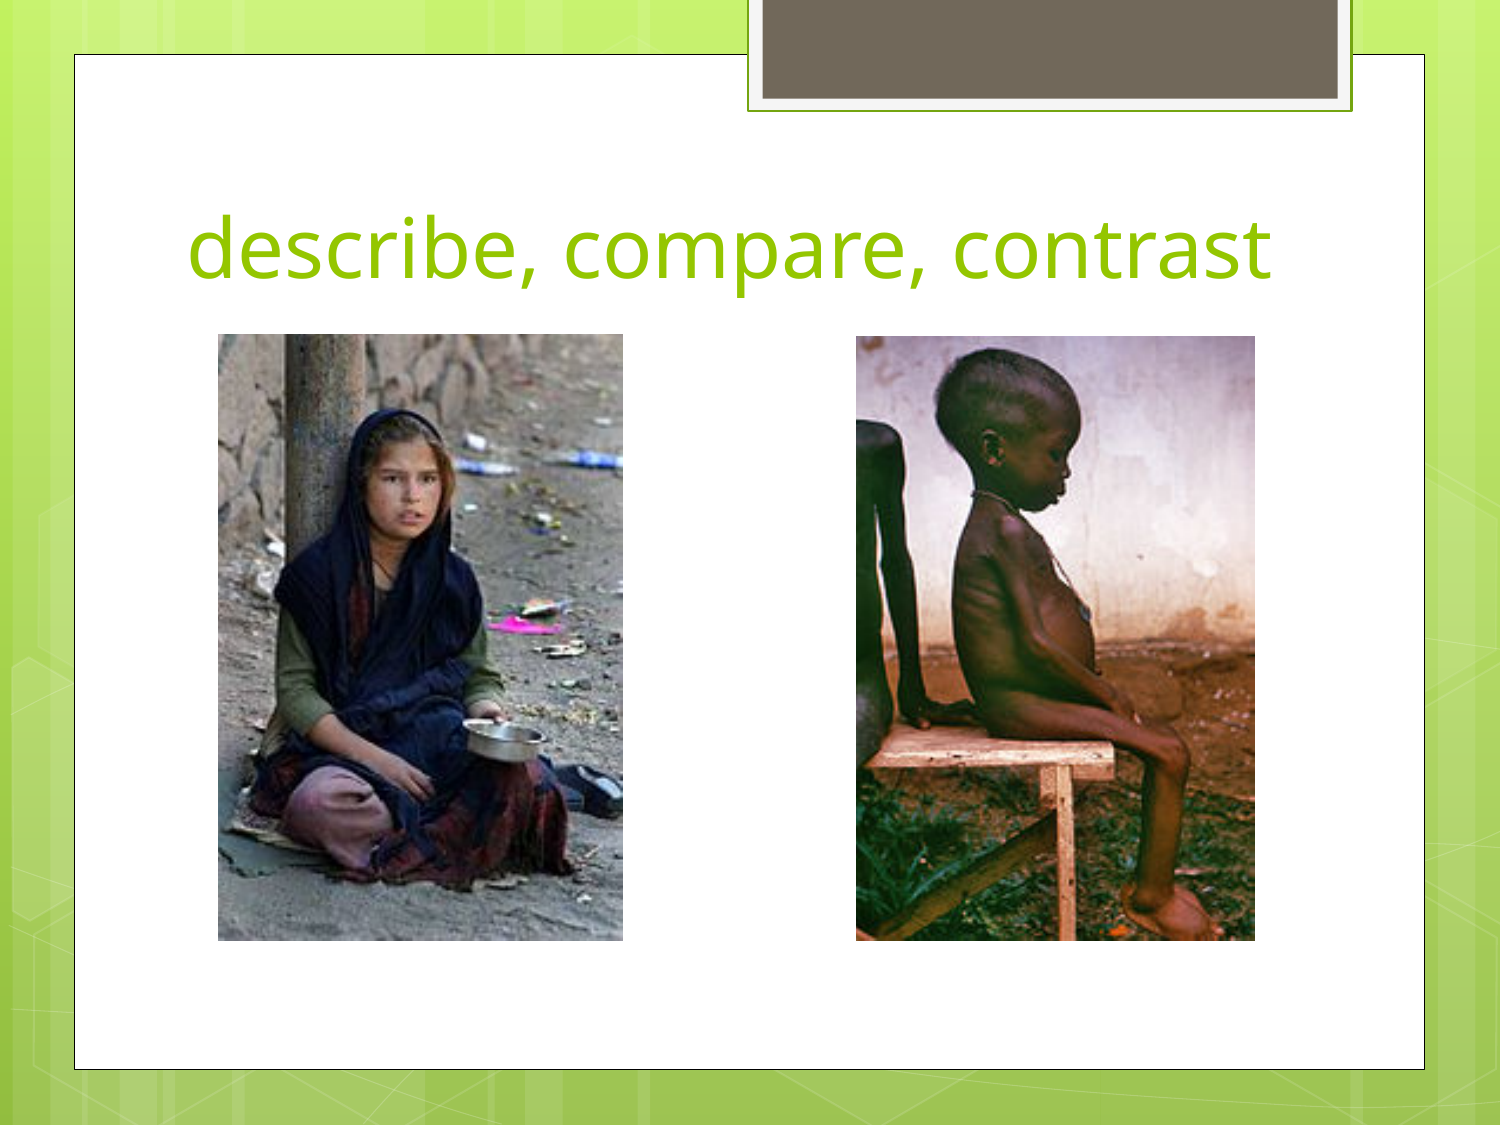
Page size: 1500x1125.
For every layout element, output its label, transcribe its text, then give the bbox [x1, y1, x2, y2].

title describe, compare, contrast [171, 168, 1324, 303]
picture [856, 336, 1255, 941]
picture [218, 334, 623, 941]
